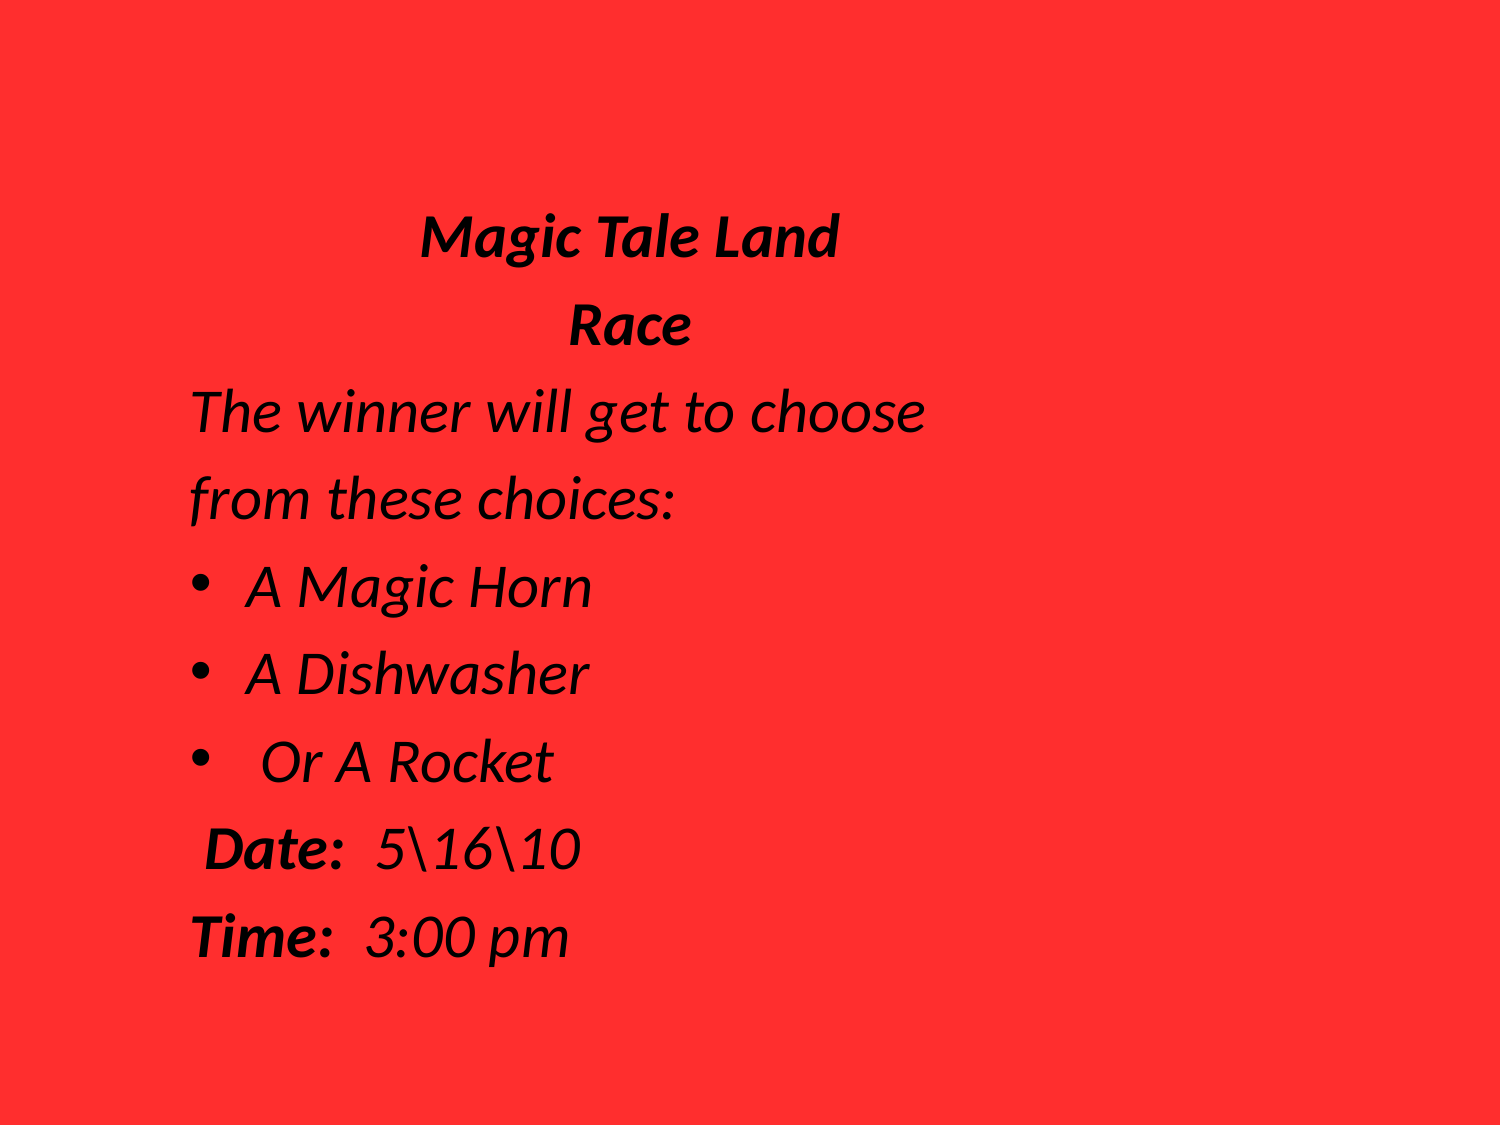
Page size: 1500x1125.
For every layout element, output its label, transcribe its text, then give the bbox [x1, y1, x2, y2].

list Magic Tale Land Race The winner will get to choose from these choices: A Magic Horn A Dishwasher Or A Rocket Date: 5\16\10 Time: 3:00 pm [174, 187, 1101, 1013]
text_box [174, 248, 1100, 309]
